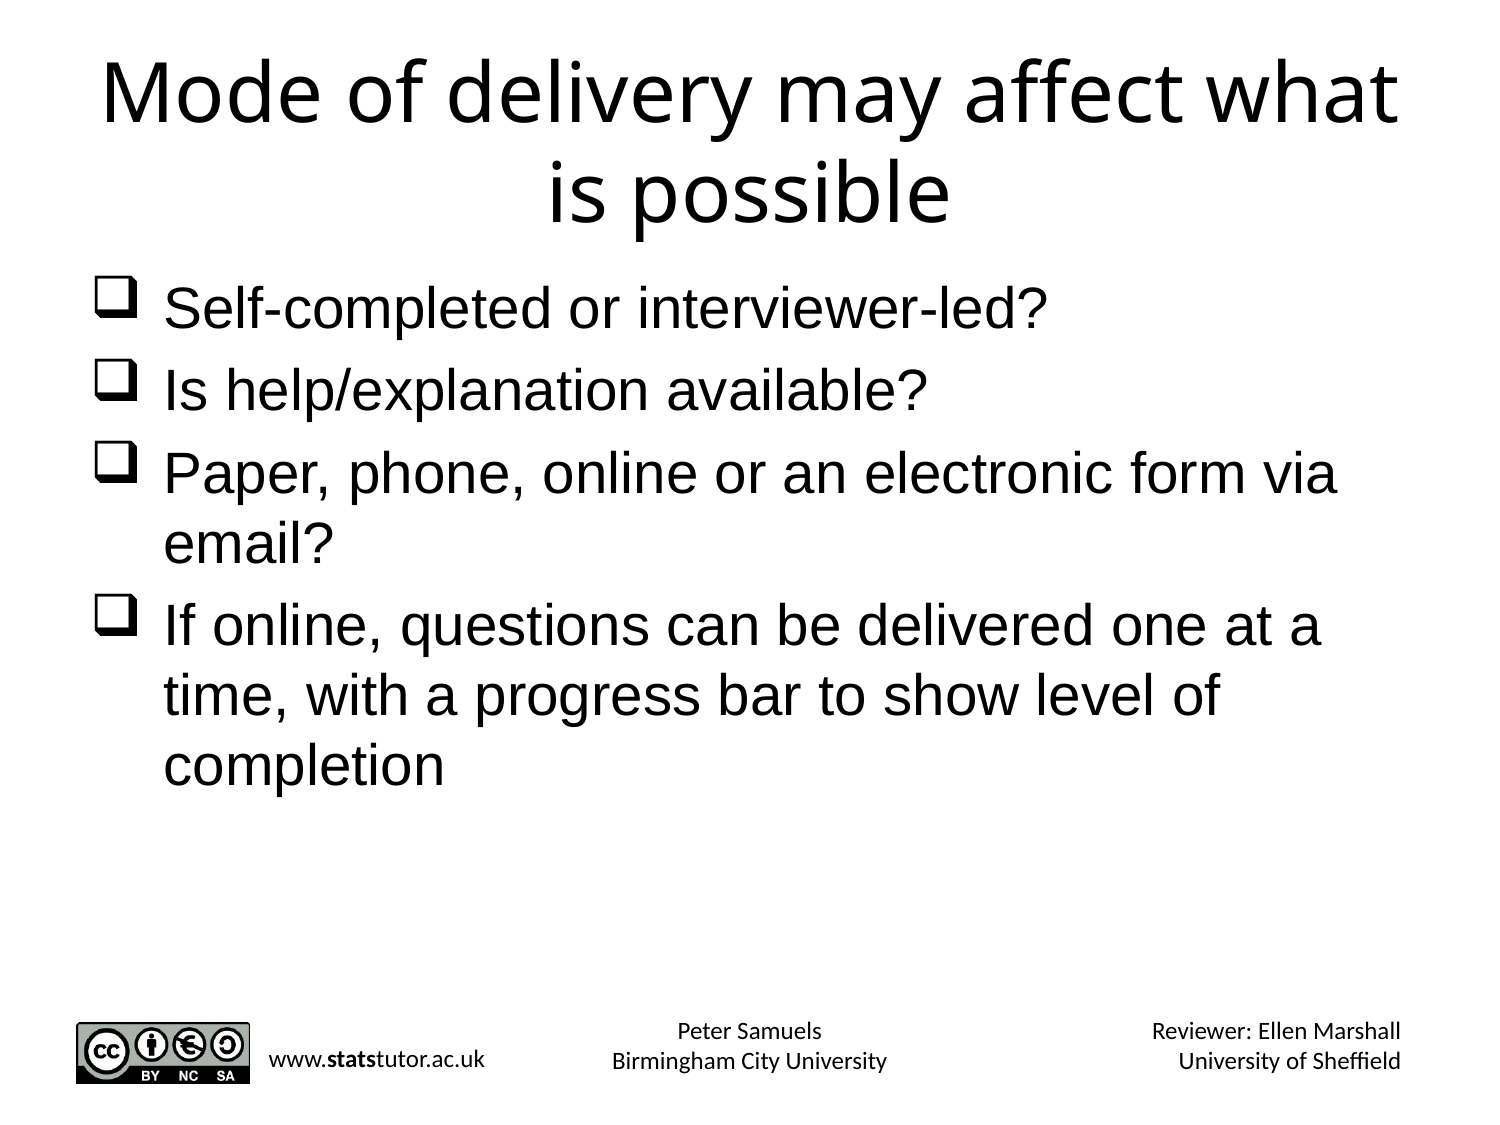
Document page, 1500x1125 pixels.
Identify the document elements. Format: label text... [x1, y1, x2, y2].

text_box Peter Samuels Birmingham City University [549, 1007, 951, 1083]
text_box www.statstutor.ac.uk [254, 1035, 526, 1080]
title Mode of delivery may affect what is possible [75, 45, 1425, 233]
list Self-completed or interviewer-led? Is help/explanation available? Paper, phone, online or an electronic form via email? If online, questions can be delivered one at a time, with a progress bar to show level of completion [75, 262, 1425, 1005]
text_box Reviewer: Ellen Marshall University of Sheffield [1038, 1007, 1417, 1083]
picture [76, 1022, 251, 1084]
